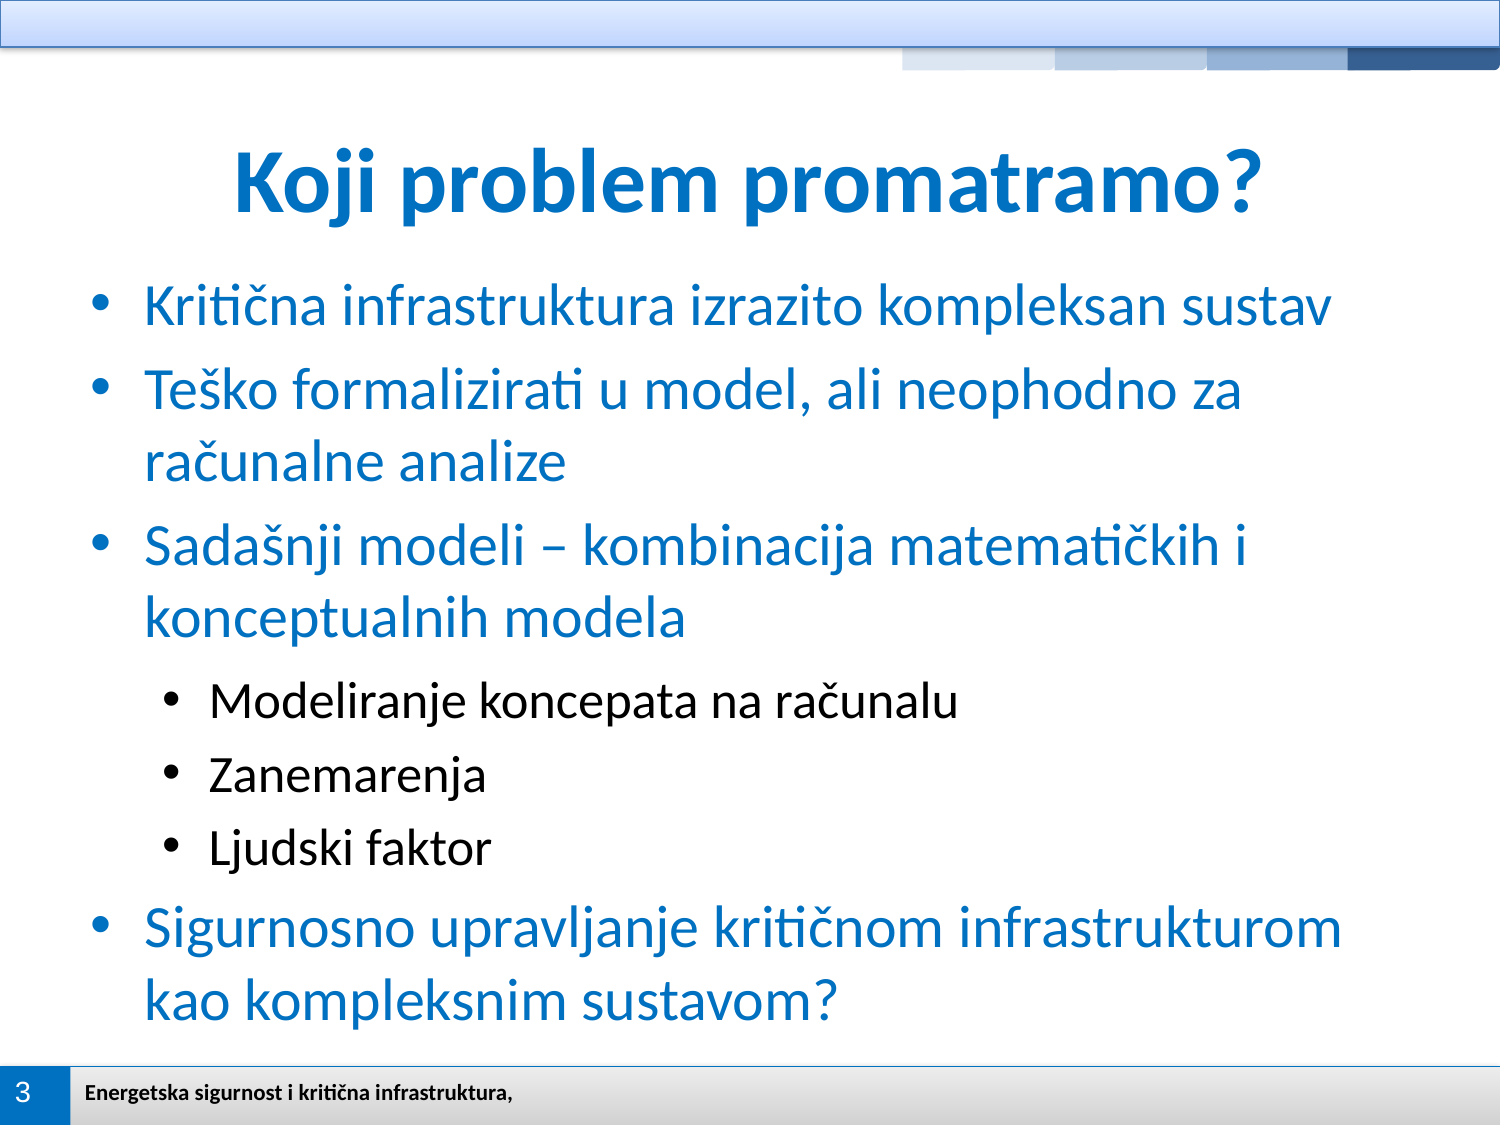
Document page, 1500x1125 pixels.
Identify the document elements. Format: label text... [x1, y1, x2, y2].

list Kritična infrastruktura izrazito kompleksan sustav Teško formalizirati u model, ali neophodno za računalne analize Sadašnji modeli – kombinacija matematičkih i konceptualnih modela Modeliranje koncepata na računalu Zanemarenja Ljudski faktor Sigurnosno upravljanje kritičnom infrastrukturom kao kompleksnim sustavom? [74, 257, 1426, 1048]
title Koji problem promatramo? [74, 81, 1426, 257]
